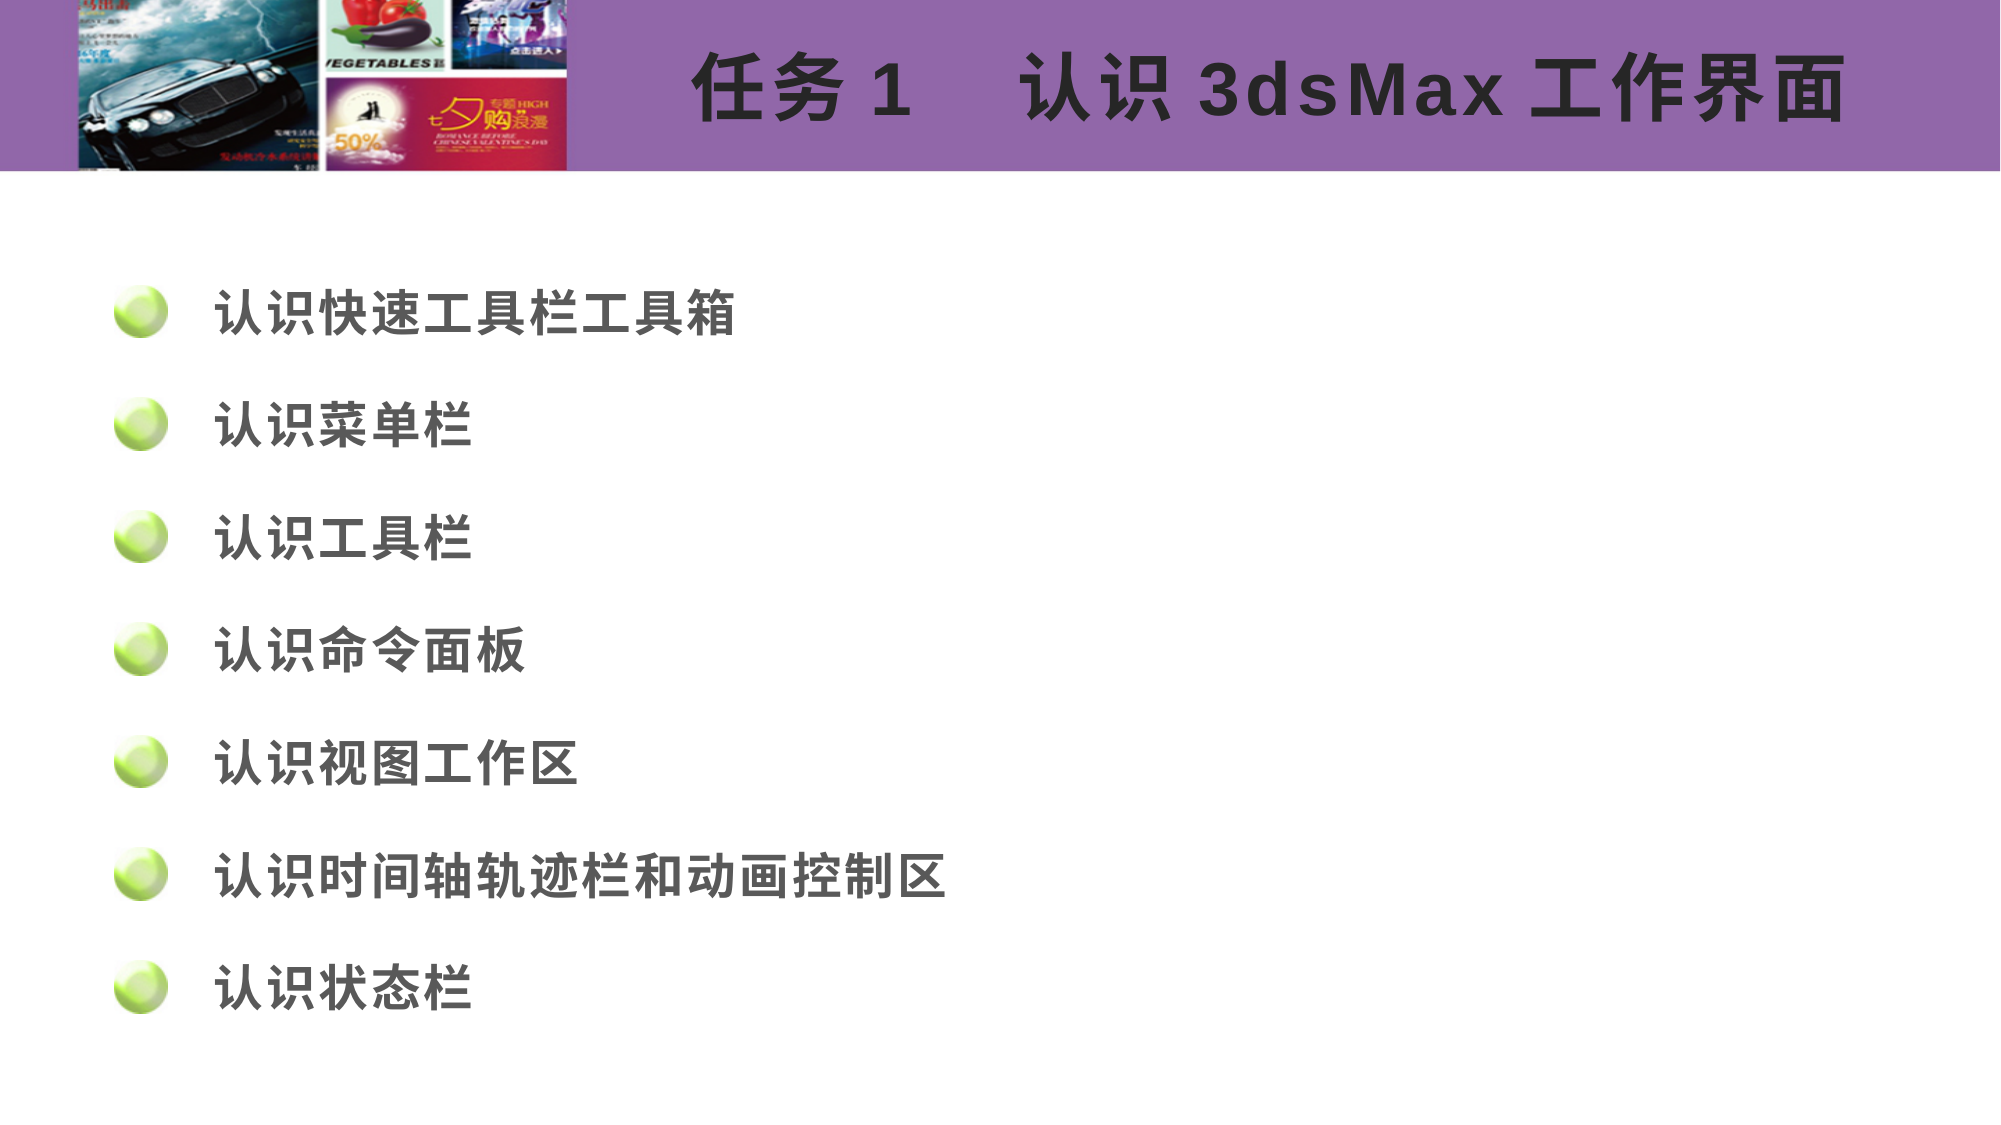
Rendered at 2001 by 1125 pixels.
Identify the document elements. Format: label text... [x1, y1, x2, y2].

picture [0, 0, 2001, 1125]
list 认识快速工具栏工具箱 认识菜单栏 认识工具栏 认识命令面板 认识视图工作区 认识时间轴轨迹栏和动画控制区 认识状态栏 [99, 244, 1900, 1026]
title 任务1 认识3dsMax工作界面 [675, 27, 2000, 143]
